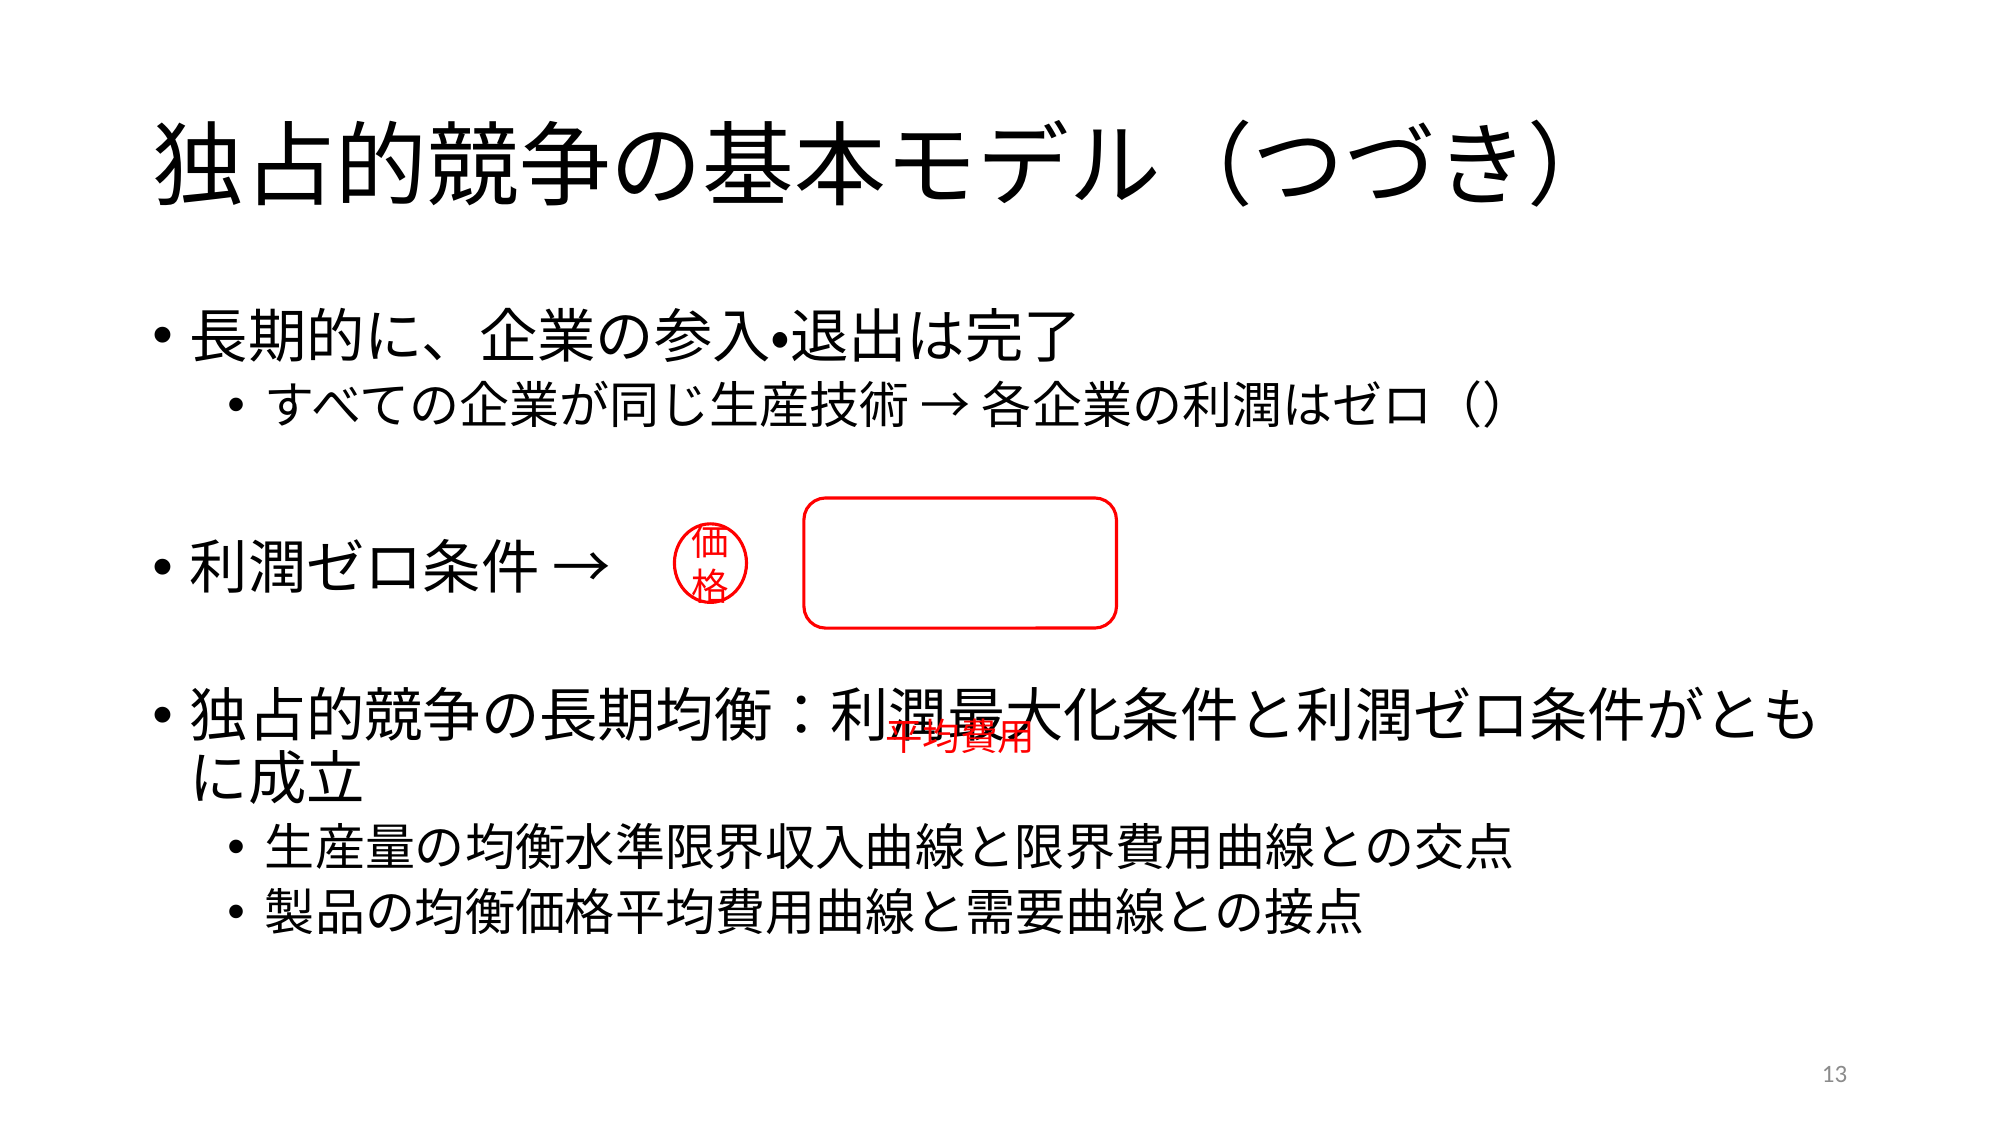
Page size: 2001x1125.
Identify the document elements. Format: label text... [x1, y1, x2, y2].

text_box 平均費用 [802, 496, 1118, 630]
text_box 価格 [673, 522, 748, 604]
title 独占的競争の基本モデル（つづき） [137, 59, 1863, 278]
slide_number 13 [1412, 1042, 1863, 1103]
